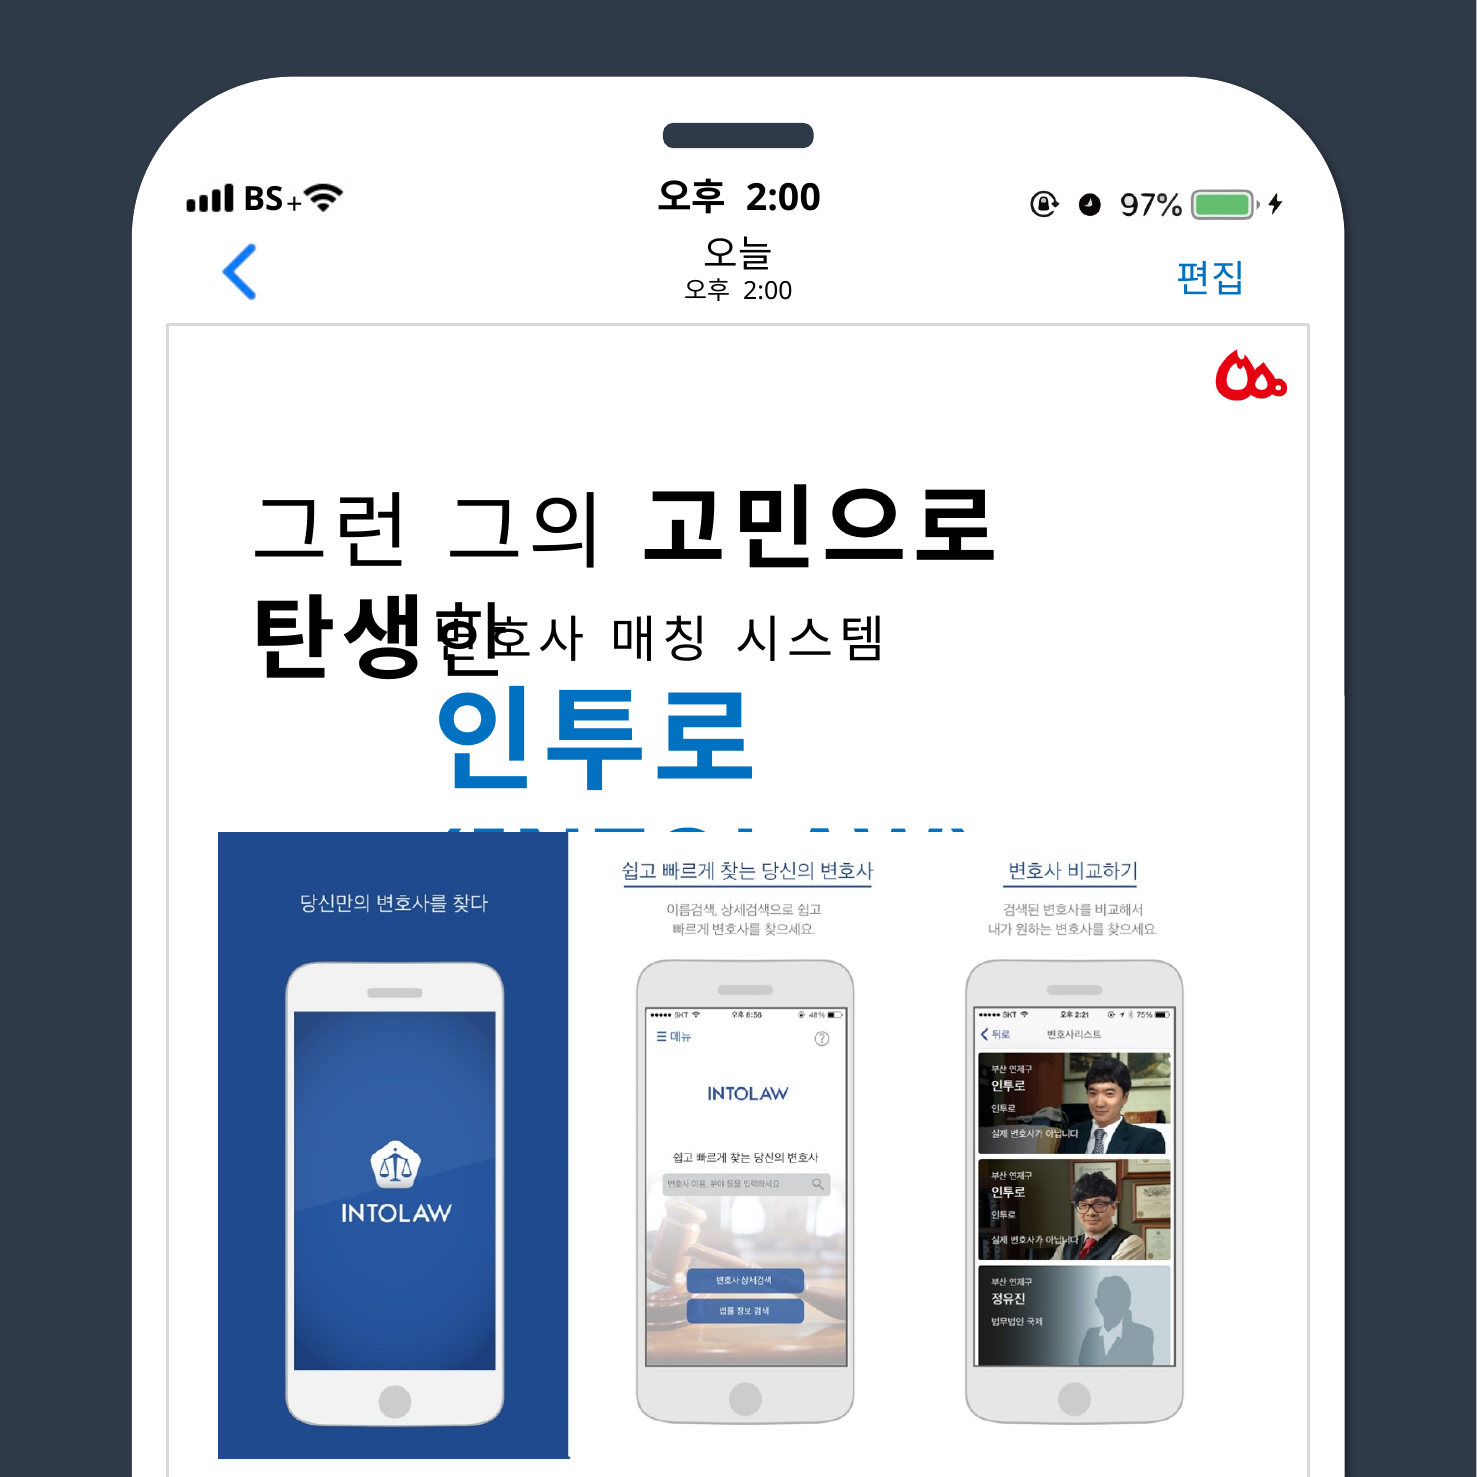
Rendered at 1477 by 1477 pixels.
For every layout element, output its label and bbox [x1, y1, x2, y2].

picture [170, 170, 227, 219]
text_box [227, 169, 313, 229]
picture [1214, 348, 1288, 402]
picture [218, 832, 1261, 1460]
picture [199, 241, 277, 314]
picture [1021, 179, 1288, 226]
picture [313, 170, 359, 219]
text_box [133, 78, 1343, 1477]
